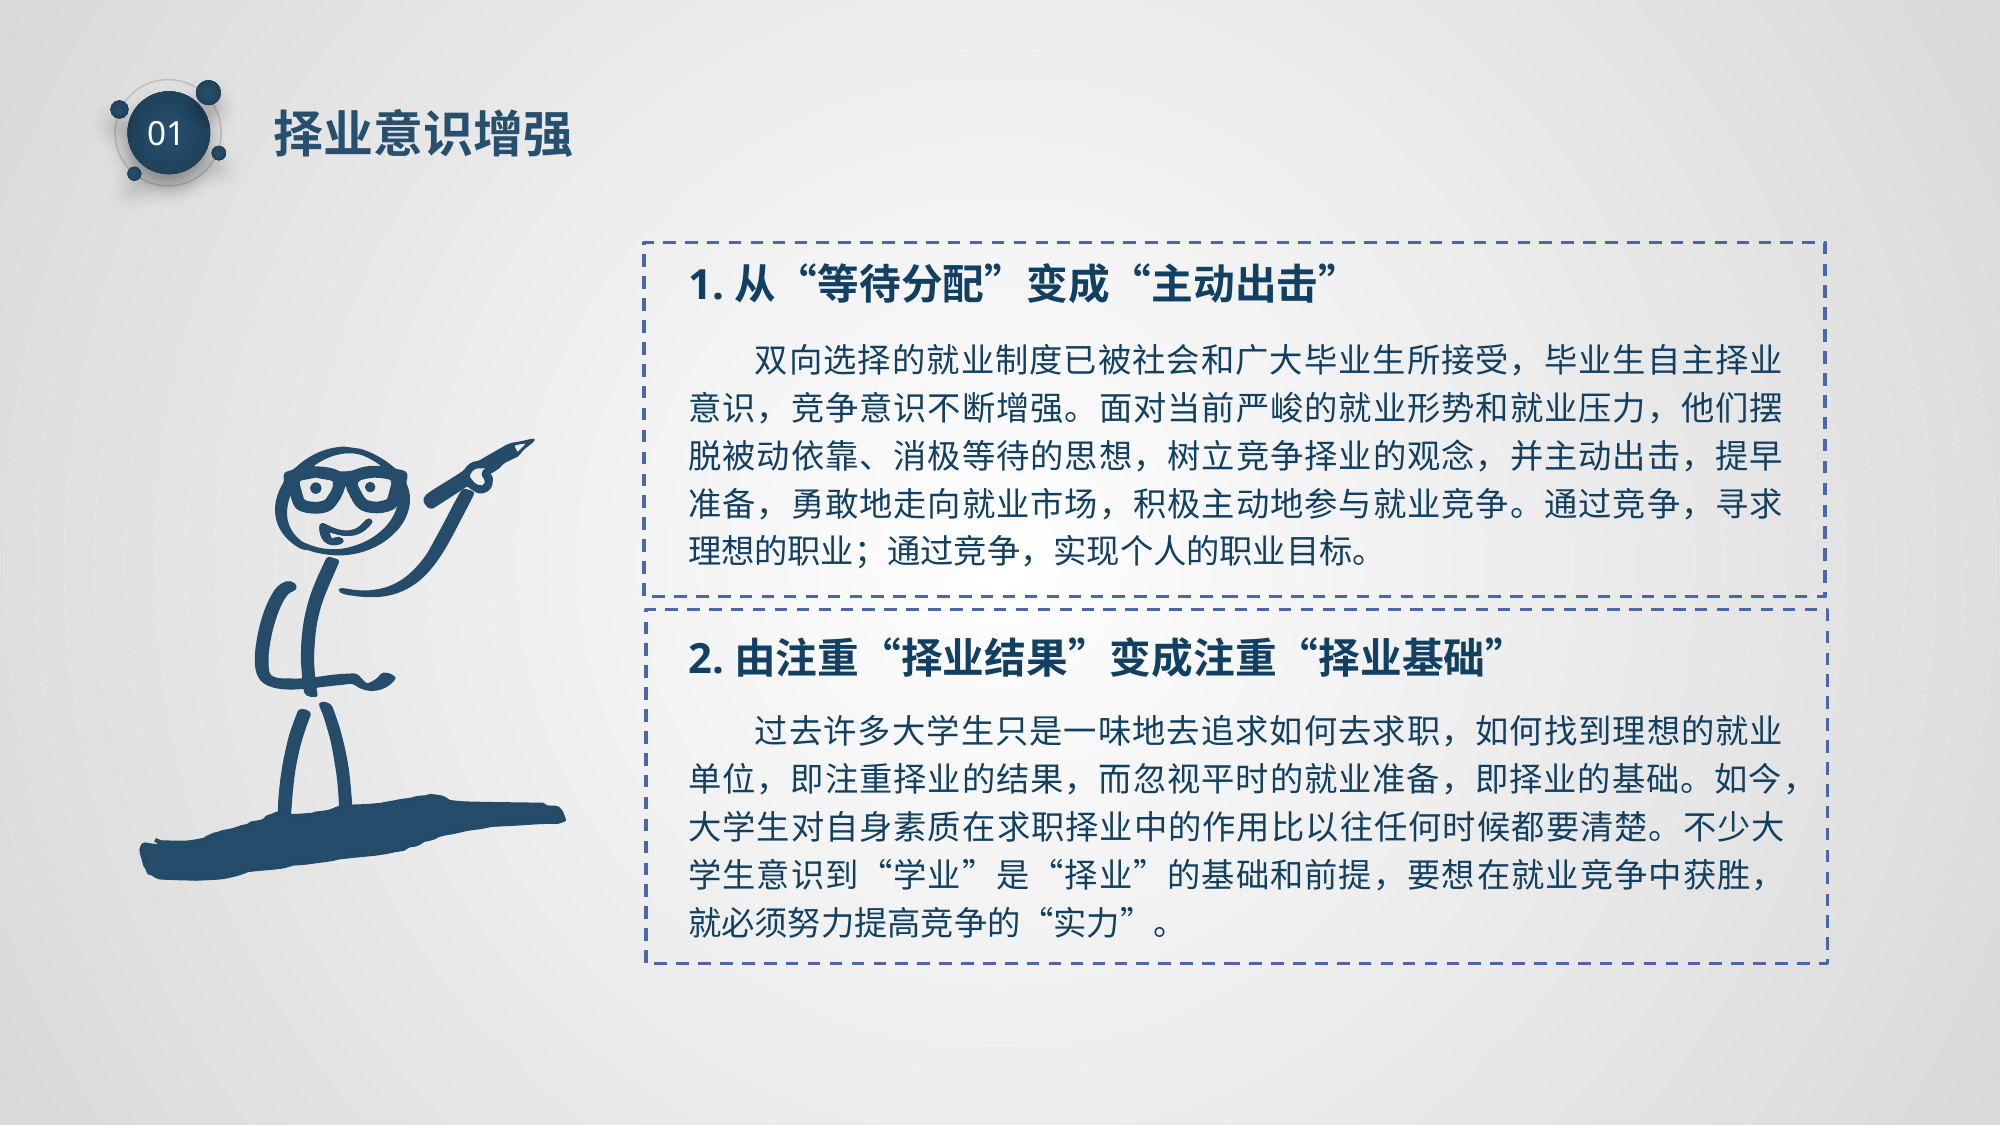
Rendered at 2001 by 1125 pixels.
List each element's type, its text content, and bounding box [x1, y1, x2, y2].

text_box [110, 79, 226, 186]
text_box 1.从“等待分配”变成“主动出击” [673, 251, 1800, 316]
text_box 2.由注重“择业结果”变成注重“择业基础” [673, 624, 1800, 687]
text_box [643, 242, 1825, 597]
text_box [646, 609, 1828, 964]
text_box 双向选择的就业制度已被社会和广大毕业生所接受，毕业生自主择业意识，竞争意识不断增强。面对当前严峻的就业形势和就业压力，他们摆脱被动依靠、消极等待的思想，树立竞争择业的观念，并主动出击，提早准备，勇敢地走向就业市场，积极主动地参与就业竞争。通过竞争，寻求理想的职业；通过竞争，实现个人的职业目标。 [673, 316, 1800, 578]
text_box 过去许多大学生只是一味地去追求如何去求职，如何找到理想的就业单位，即注重择业的结果，而忽视平时的就业准备，即择业的基础。如今，大学生对自身素质在求职择业中的作用比以往任何时候都要清楚。不少大学生意识到“学业”是“择业”的基础和前提，要想在就业竞争中获胜，就必须努力提高竞争的“实力”。 [673, 687, 1800, 950]
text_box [141, 439, 564, 879]
text_box 择业意识增强 [259, 95, 589, 170]
